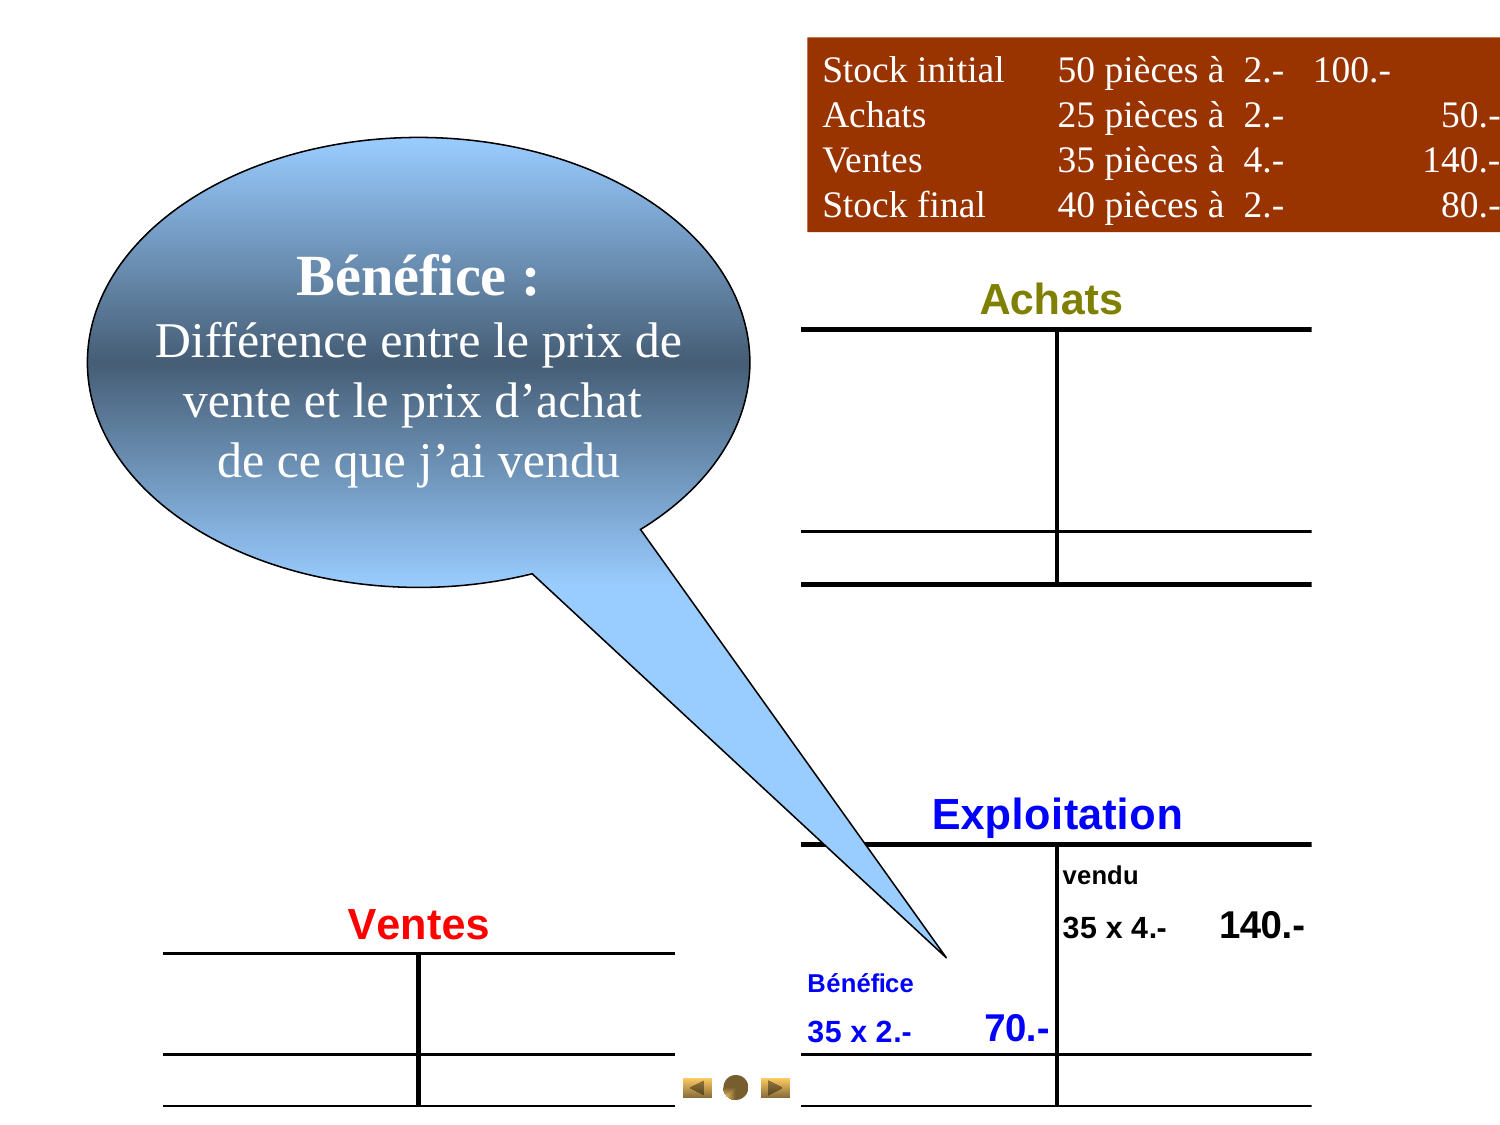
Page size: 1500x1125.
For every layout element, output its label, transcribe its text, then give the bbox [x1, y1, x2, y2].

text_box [162, 270, 1314, 1109]
text_box Bénéfice : Différence entre le prix de vente et le prix d’achat de ce que j’ai vendu [87, 137, 721, 505]
text_box Stock initial 50 pièces à 2.- 100.- Achats 25 pièces à 2.- 50.- Ventes 35 pièces à 4.- 140.- Stock final 40 pièces à 2.- 80.- [807, 37, 1500, 233]
